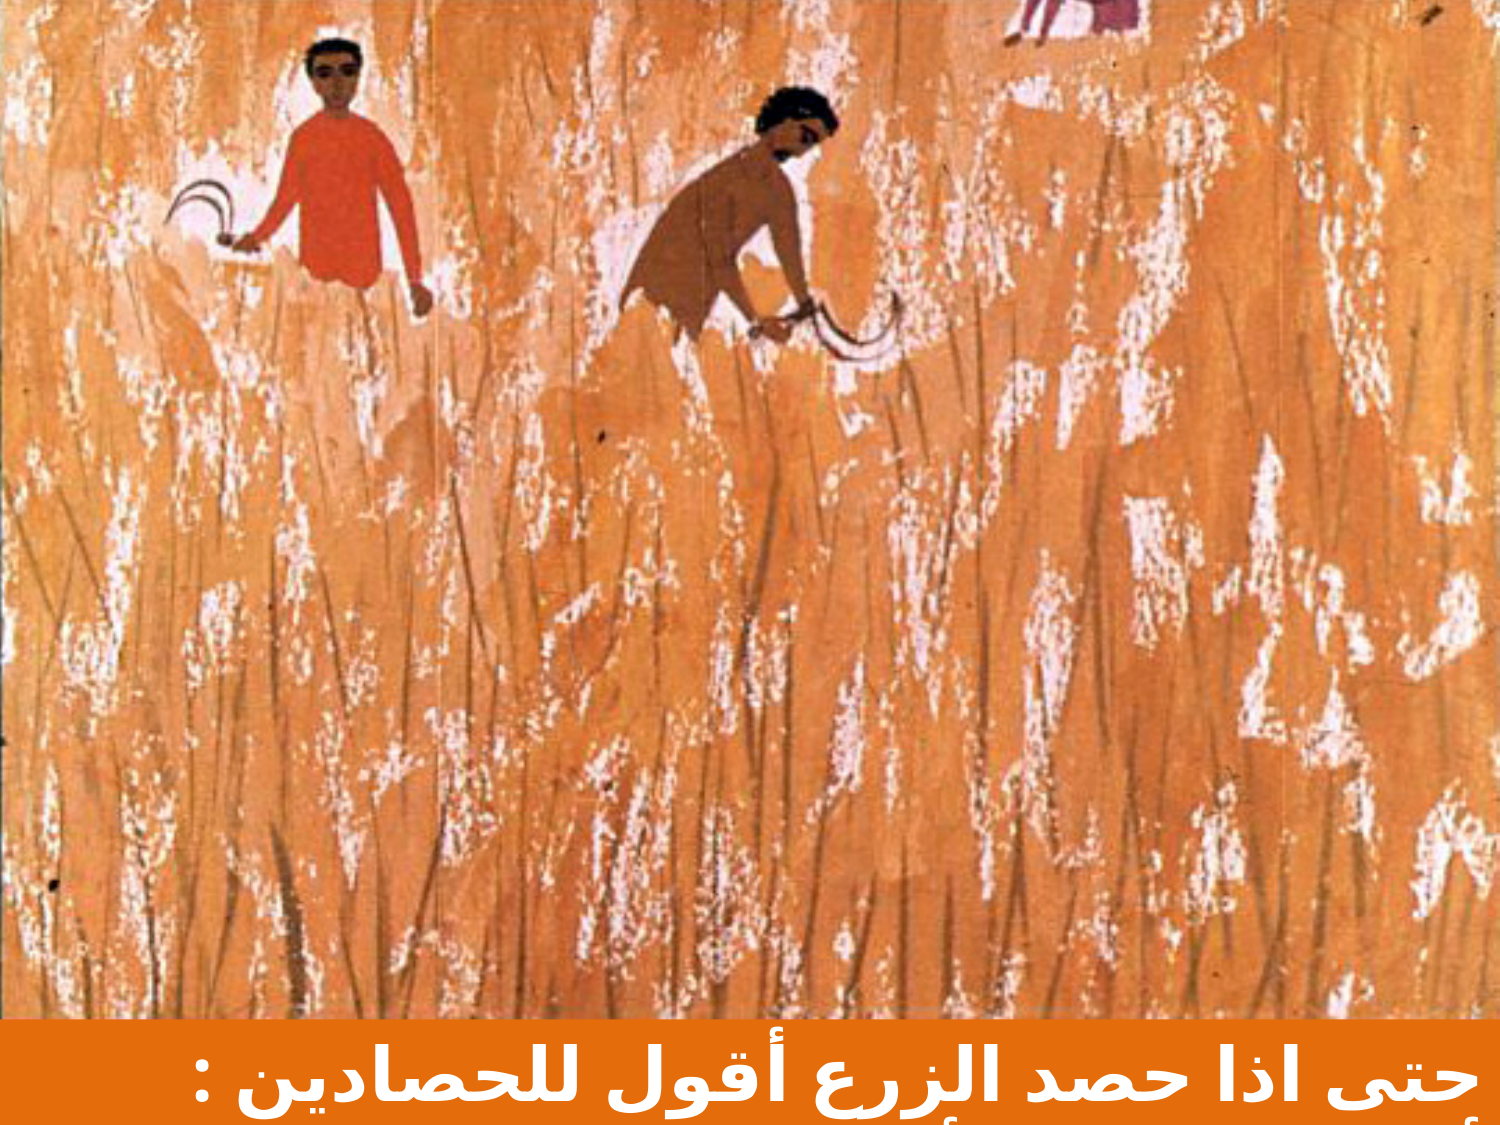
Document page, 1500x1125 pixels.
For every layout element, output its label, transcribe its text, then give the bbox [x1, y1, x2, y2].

text_box حتى اذا حصد الزرع أقول للحصادين : أجمعوا الزؤان أولا [0, 1026, 1500, 1125]
picture [0, 0, 1500, 1020]
